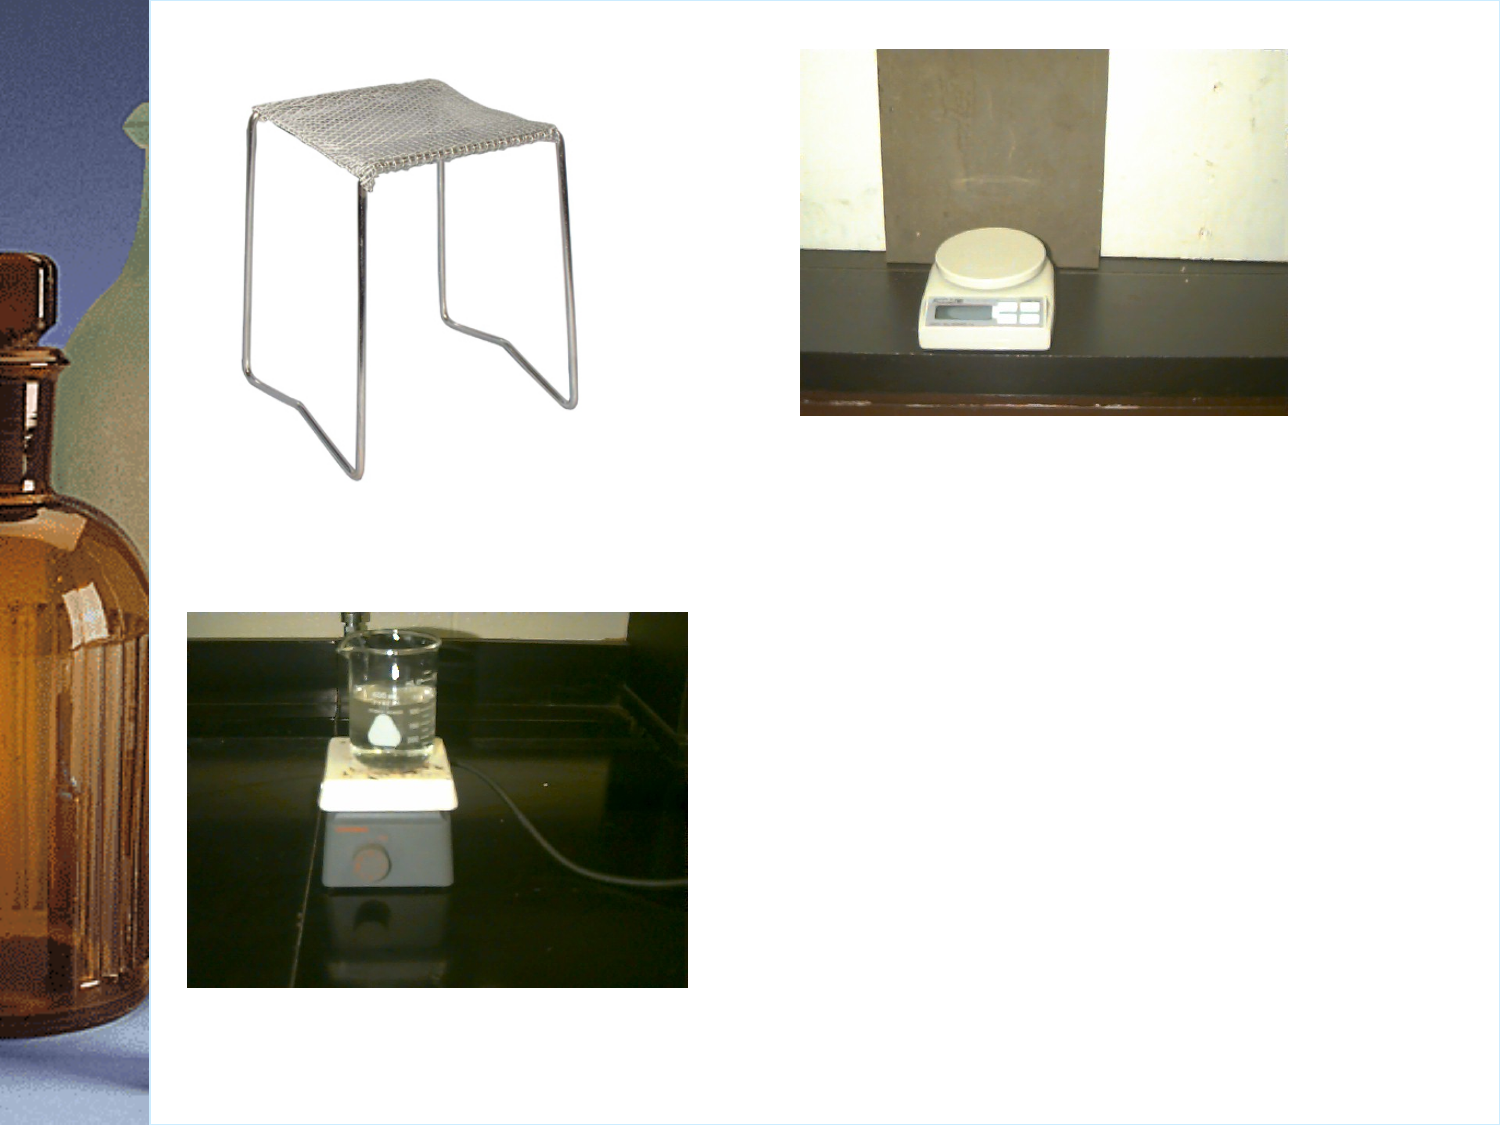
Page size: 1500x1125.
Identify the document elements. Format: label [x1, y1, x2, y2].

picture [799, 49, 1288, 416]
text_box [149, 0, 1500, 1125]
picture [187, 612, 688, 988]
picture [0, 0, 149, 1125]
picture [187, 62, 626, 501]
